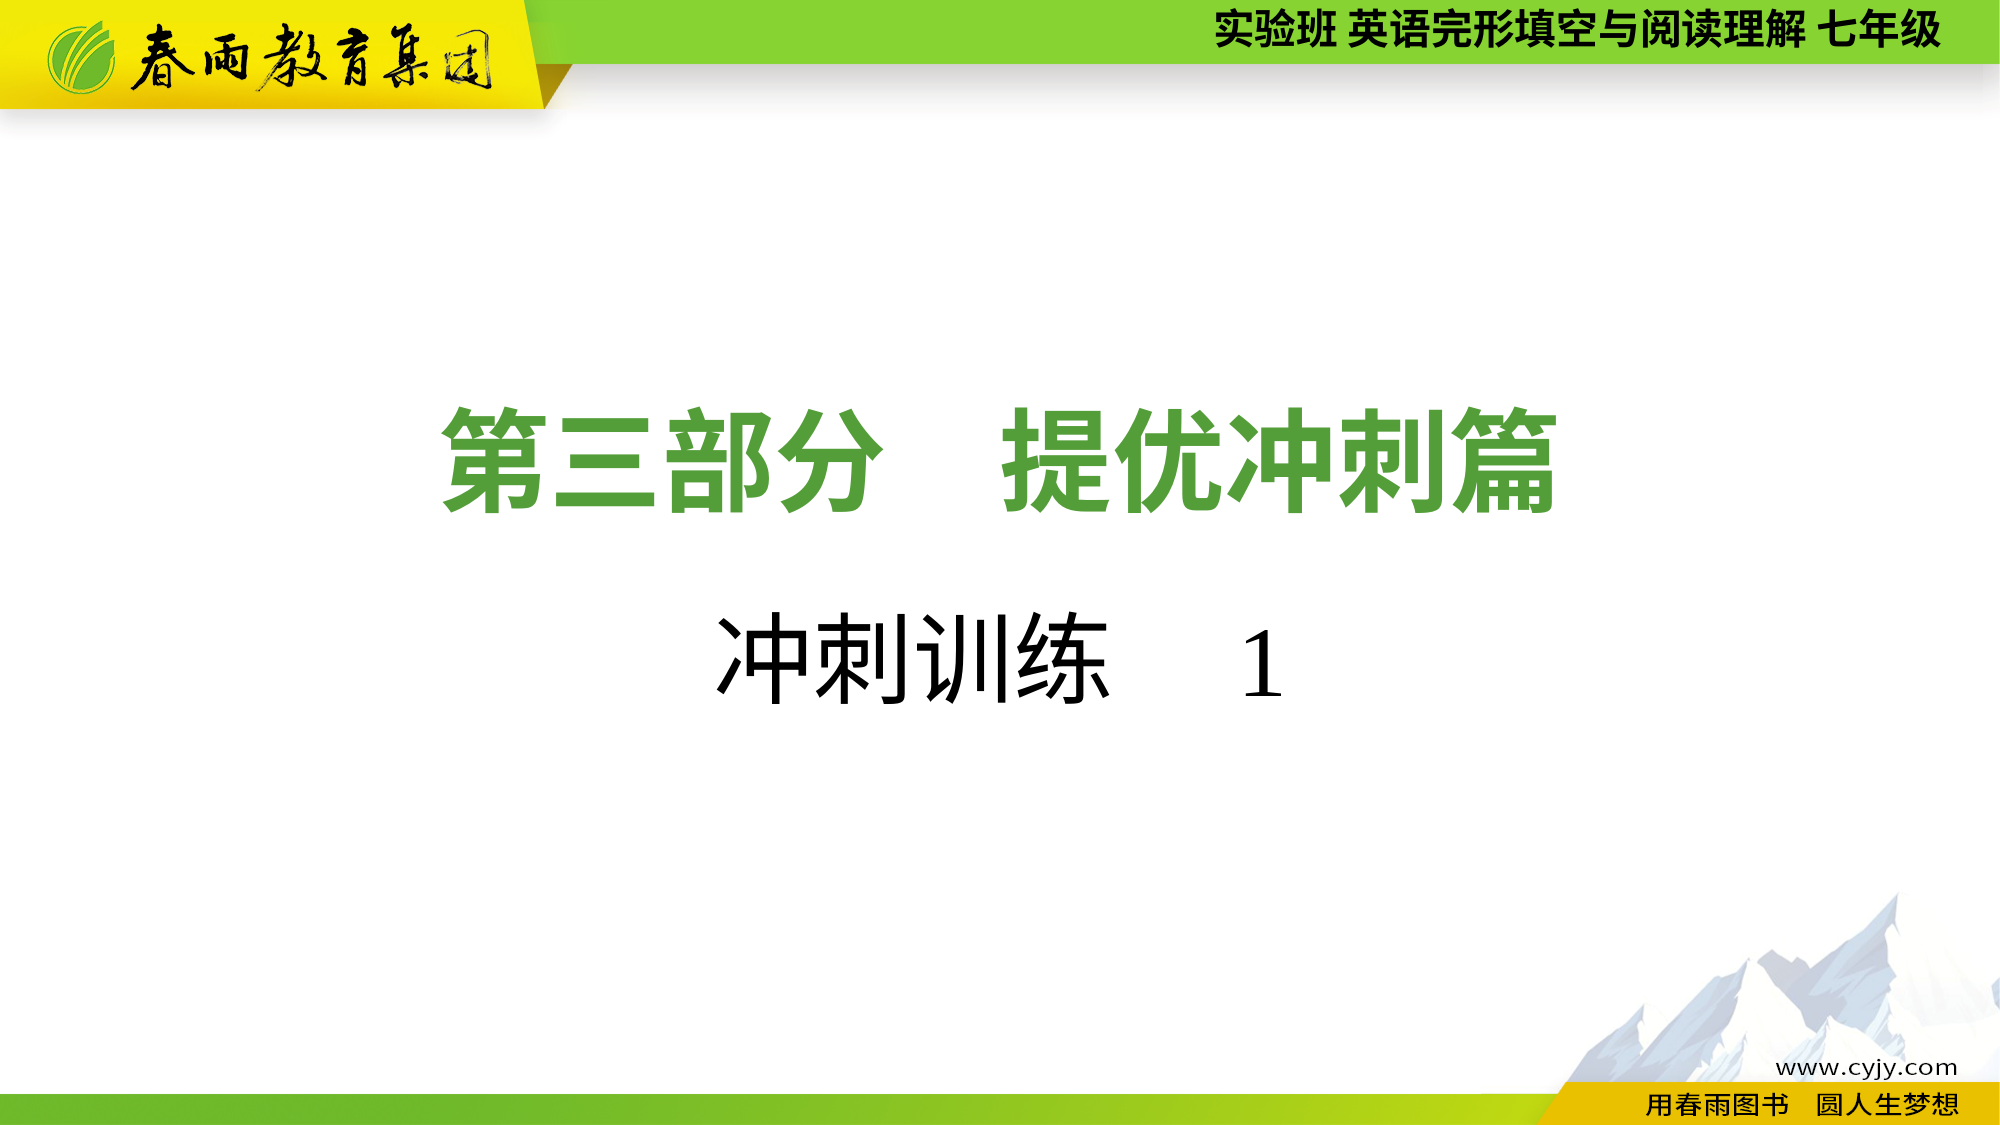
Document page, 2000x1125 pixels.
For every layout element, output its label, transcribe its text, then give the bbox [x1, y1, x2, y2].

picture [0, 0, 2000, 1125]
text_box 冲刺训练 1 [54, 528, 1946, 724]
text_box 第三部分 提优冲刺篇 [54, 316, 1946, 528]
